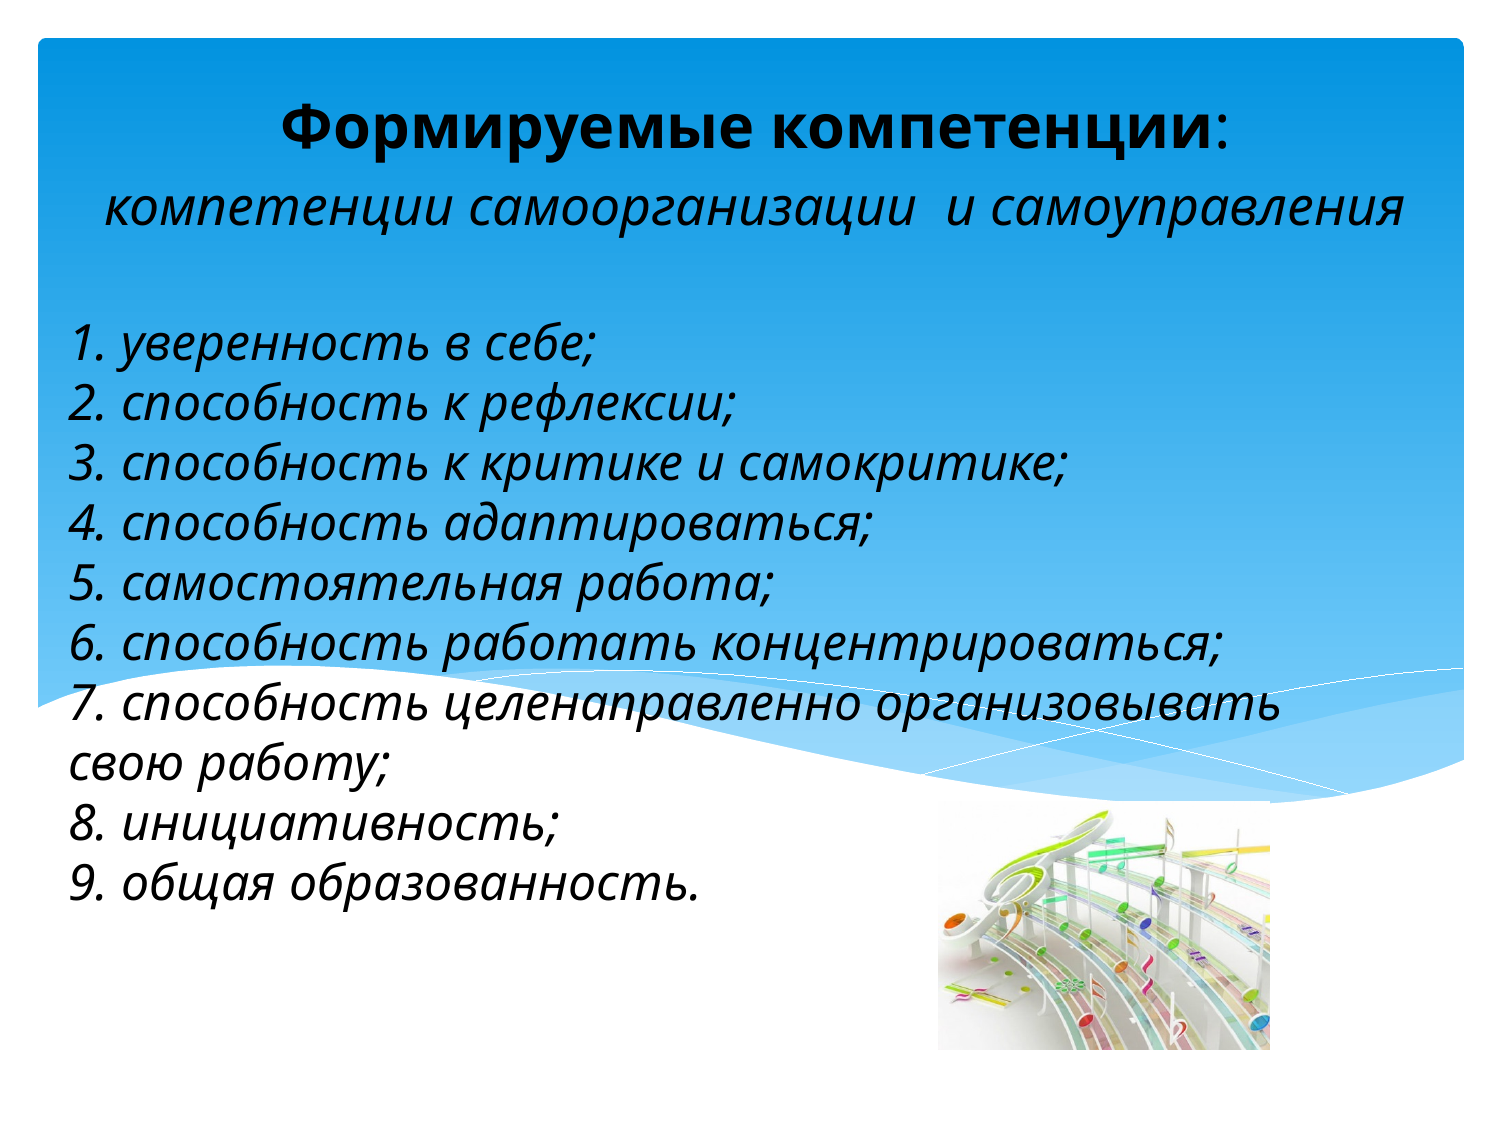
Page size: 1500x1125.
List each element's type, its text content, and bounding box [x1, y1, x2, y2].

list Формируемые компетенции: компетенции самоорганизации и самоуправления [88, 78, 1424, 244]
picture [938, 801, 1270, 1051]
title 1. уверенность в себе; 2. способность к рефлексии; 3. способность к критике и самокритике; 4. способность адаптироваться; 5. самостоятельная работа; 6. способность работать концентрироваться; 7. способность целенаправленно организовывать свою работу; 8. инициативность; 9. общая образованность. [53, 302, 1424, 1035]
